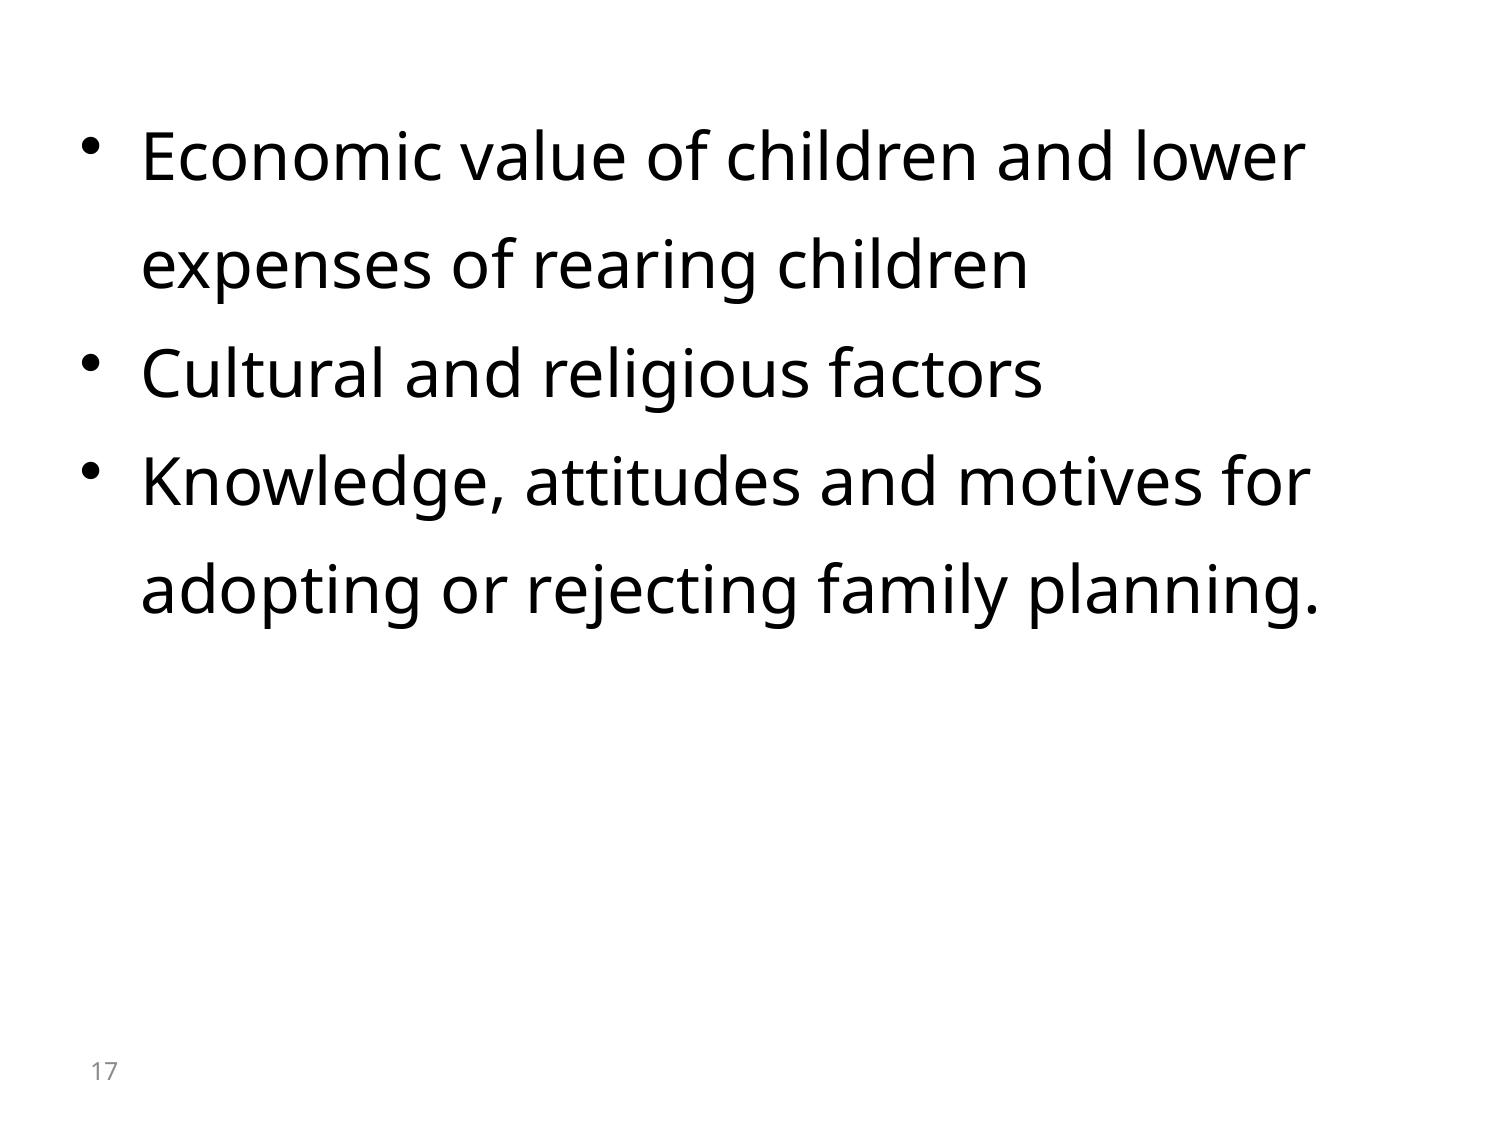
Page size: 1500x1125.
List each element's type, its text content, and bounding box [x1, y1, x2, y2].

text_box Economic value of children and lower expenses of rearing children Cultural and religious factors Knowledge, attitudes and motives for adopting or rejecting family planning. [64, 78, 1436, 635]
slide_number 17 [75, 1042, 425, 1103]
